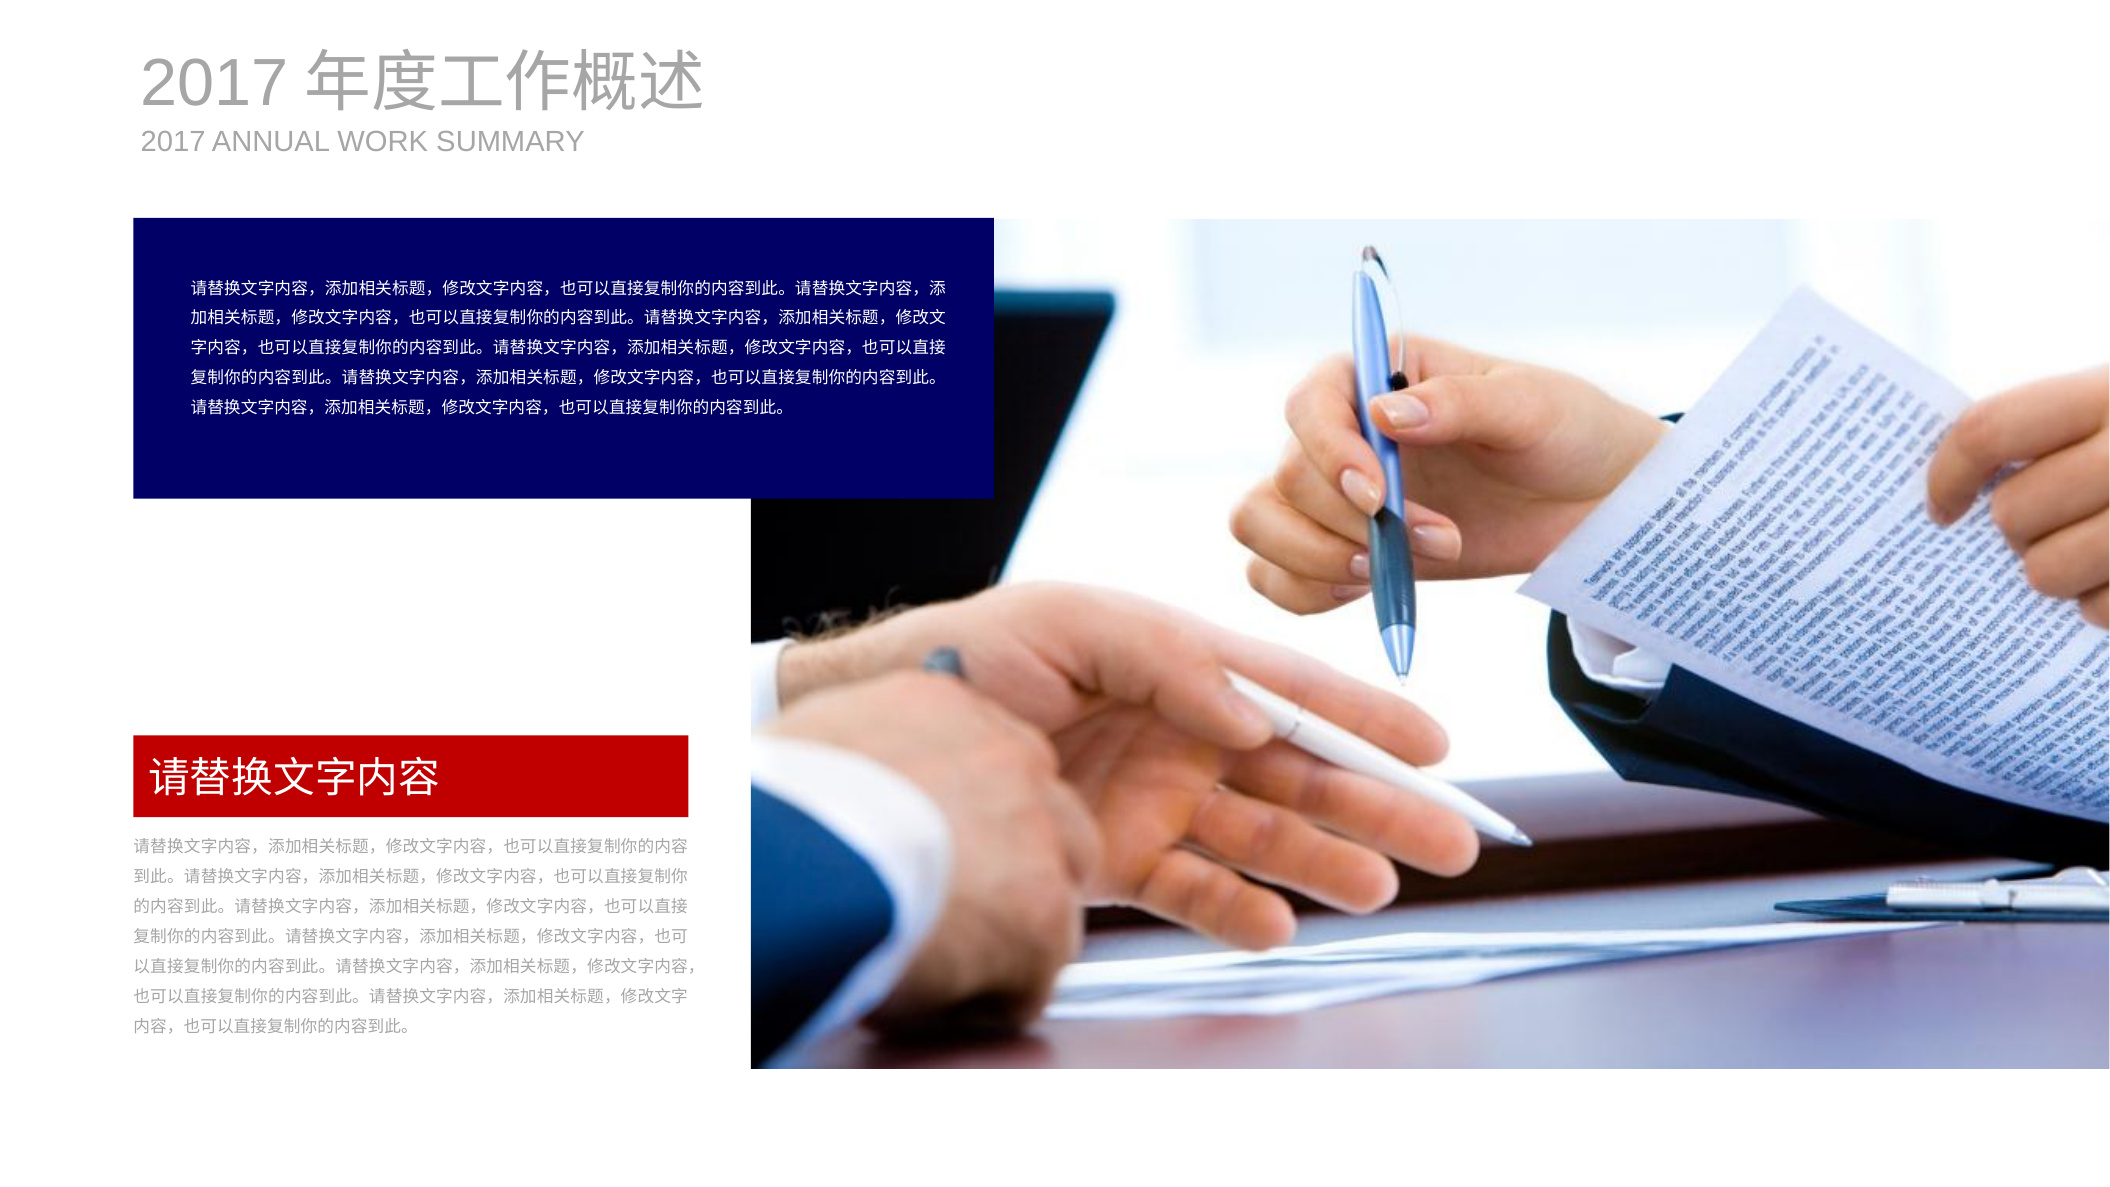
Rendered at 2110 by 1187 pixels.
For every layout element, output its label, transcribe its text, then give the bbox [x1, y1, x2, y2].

text_box [132, 217, 995, 500]
text_box 请替换文字内容，添加相关标题，修改文字内容，也可以直接复制你的内容到此。请替换文字内容，添加相关标题，修改文字内容，也可以直接复制你的内容到此。请替换文字内容，添加相关标题，修改文字内容，也可以直接复制你的内容到此。请替换文字内容，添加相关标题，修改文字内容，也可以直接复制你的内容到此。请替换文字内容，添加相关标题，修改文字内容，也可以直接复制你的内容到此。请替换文字内容，添加相关标题，修改文字内容，也可以直接复制你的内容到此。 [190, 267, 947, 418]
text_box 请替换文字内容 [132, 734, 689, 818]
text_box 2017 ANNUAL WORK SUMMARY [140, 122, 602, 158]
text_box [750, 218, 2110, 1069]
text_box 2017年度工作概述 [140, 38, 789, 119]
text_box 请替换文字内容，添加相关标题，修改文字内容，也可以直接复制你的内容到此。请替换文字内容，添加相关标题，修改文字内容，也可以直接复制你的内容到此。请替换文字内容，添加相关标题，修改文字内容，也可以直接复制你的内容到此。请替换文字内容，添加相关标题，修改文字内容，也可以直接复制你的内容到此。请替换文字内容，添加相关标题，修改文字内容，也可以直接复制你的内容到此。请替换文字内容，添加相关标题，修改文字内容，也可以直接复制你的内容到此。 [133, 825, 689, 1036]
